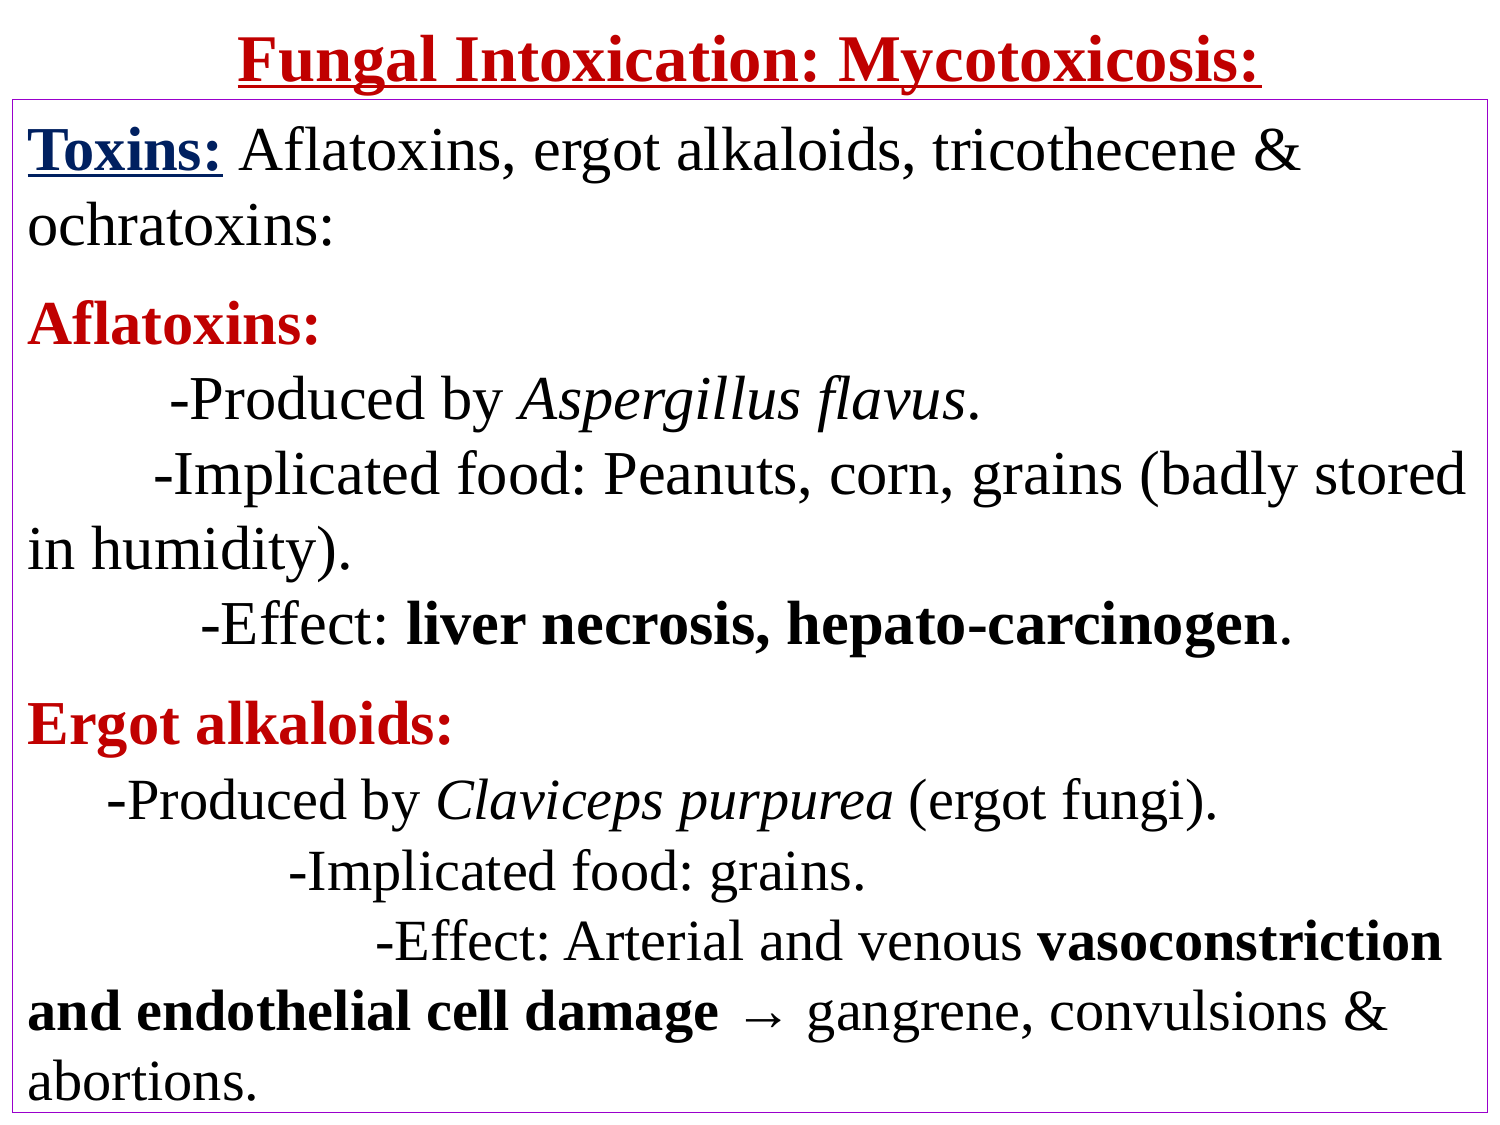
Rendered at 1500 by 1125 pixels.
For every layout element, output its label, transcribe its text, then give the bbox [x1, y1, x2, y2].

subtitle Toxins: Aflatoxins, ergot alkaloids, tricothecene & ochratoxins: Aflatoxins: -Produced by Aspergillus flavus. -Implicated food: Peanuts, corn, grains (badly stored in humidity). -Effect: liver necrosis, hepato-carcinogen. Ergot alkaloids: -Produced by Claviceps purpurea (ergot fungi). -Implicated food: grains. -Effect: Arterial and venous vasoconstriction and endothelial cell damage → gangrene, convulsions & abortions. [12, 99, 1488, 1113]
title Fungal Intoxication: Mycotoxicosis: [37, 1, 1463, 99]
